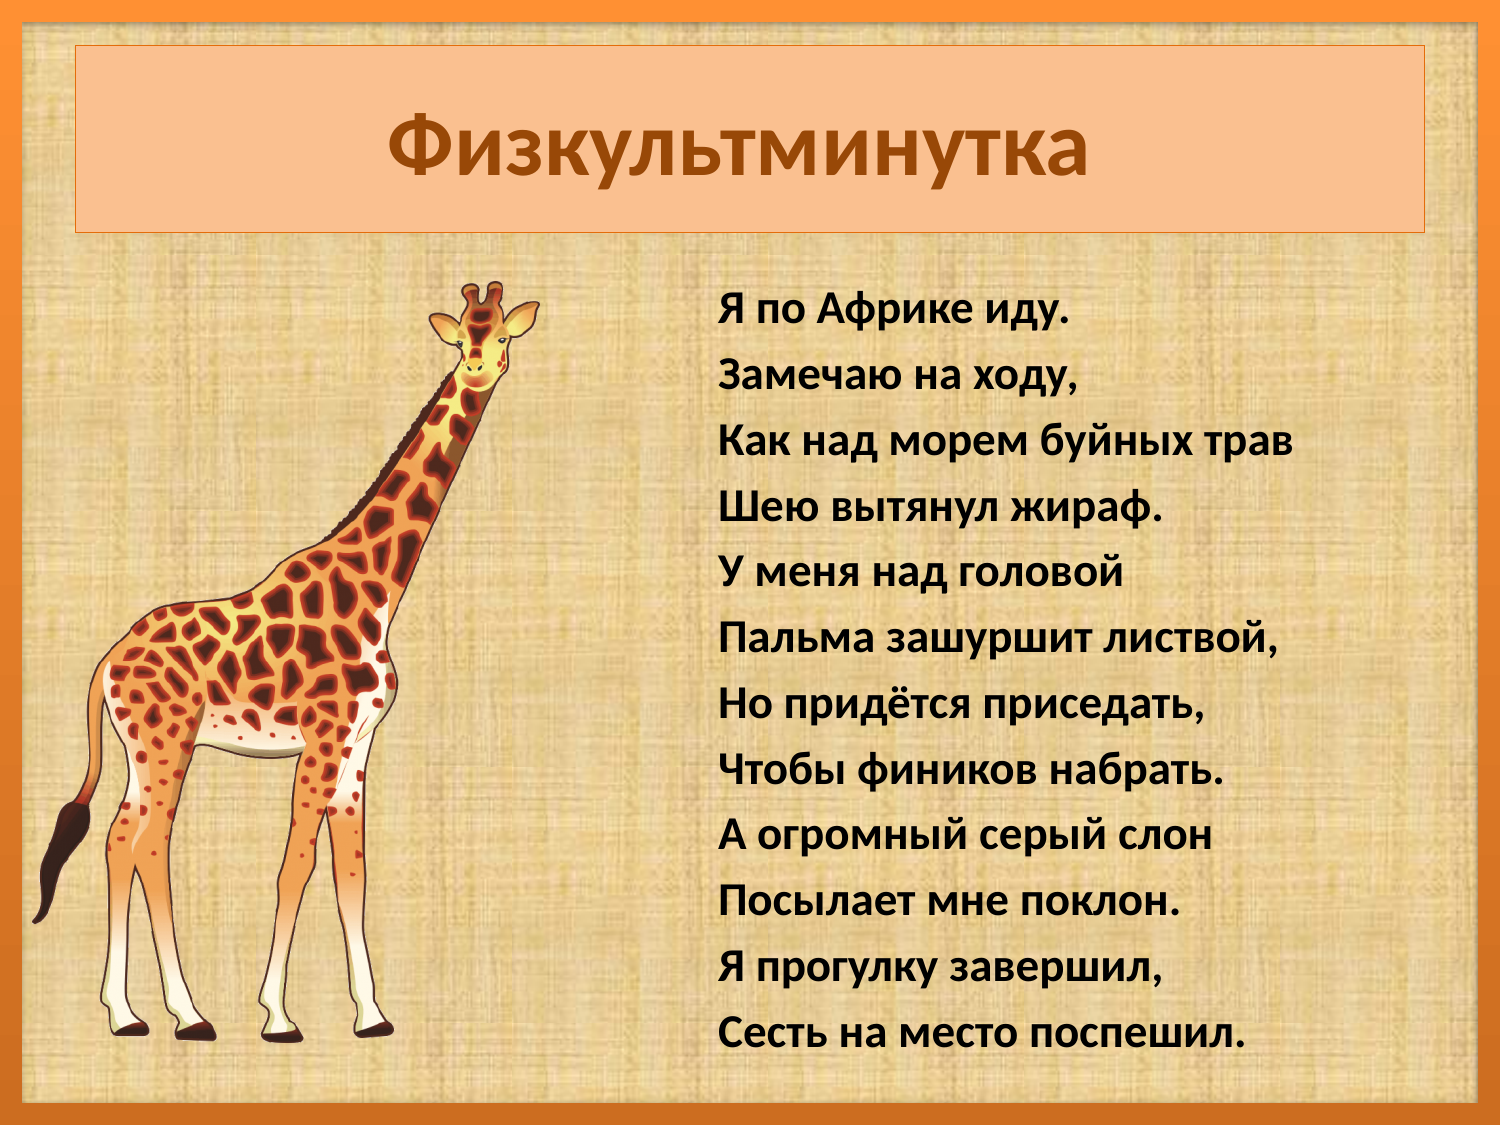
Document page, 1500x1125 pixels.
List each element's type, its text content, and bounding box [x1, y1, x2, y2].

title Физкультминутка [75, 45, 1425, 233]
list Я по Африке иду. Замечаю на ходу, Как над морем буйных трав Шею вытянул жираф. У меня над головой Пальма зашуршит листвой, Но придётся приседать, Чтобы фиников набрать. А огромный серый слон Посылает мне поклон. Я прогулку завершил, Сесть на место поспешил. [703, 269, 1418, 1067]
picture [0, 22, 1478, 1103]
